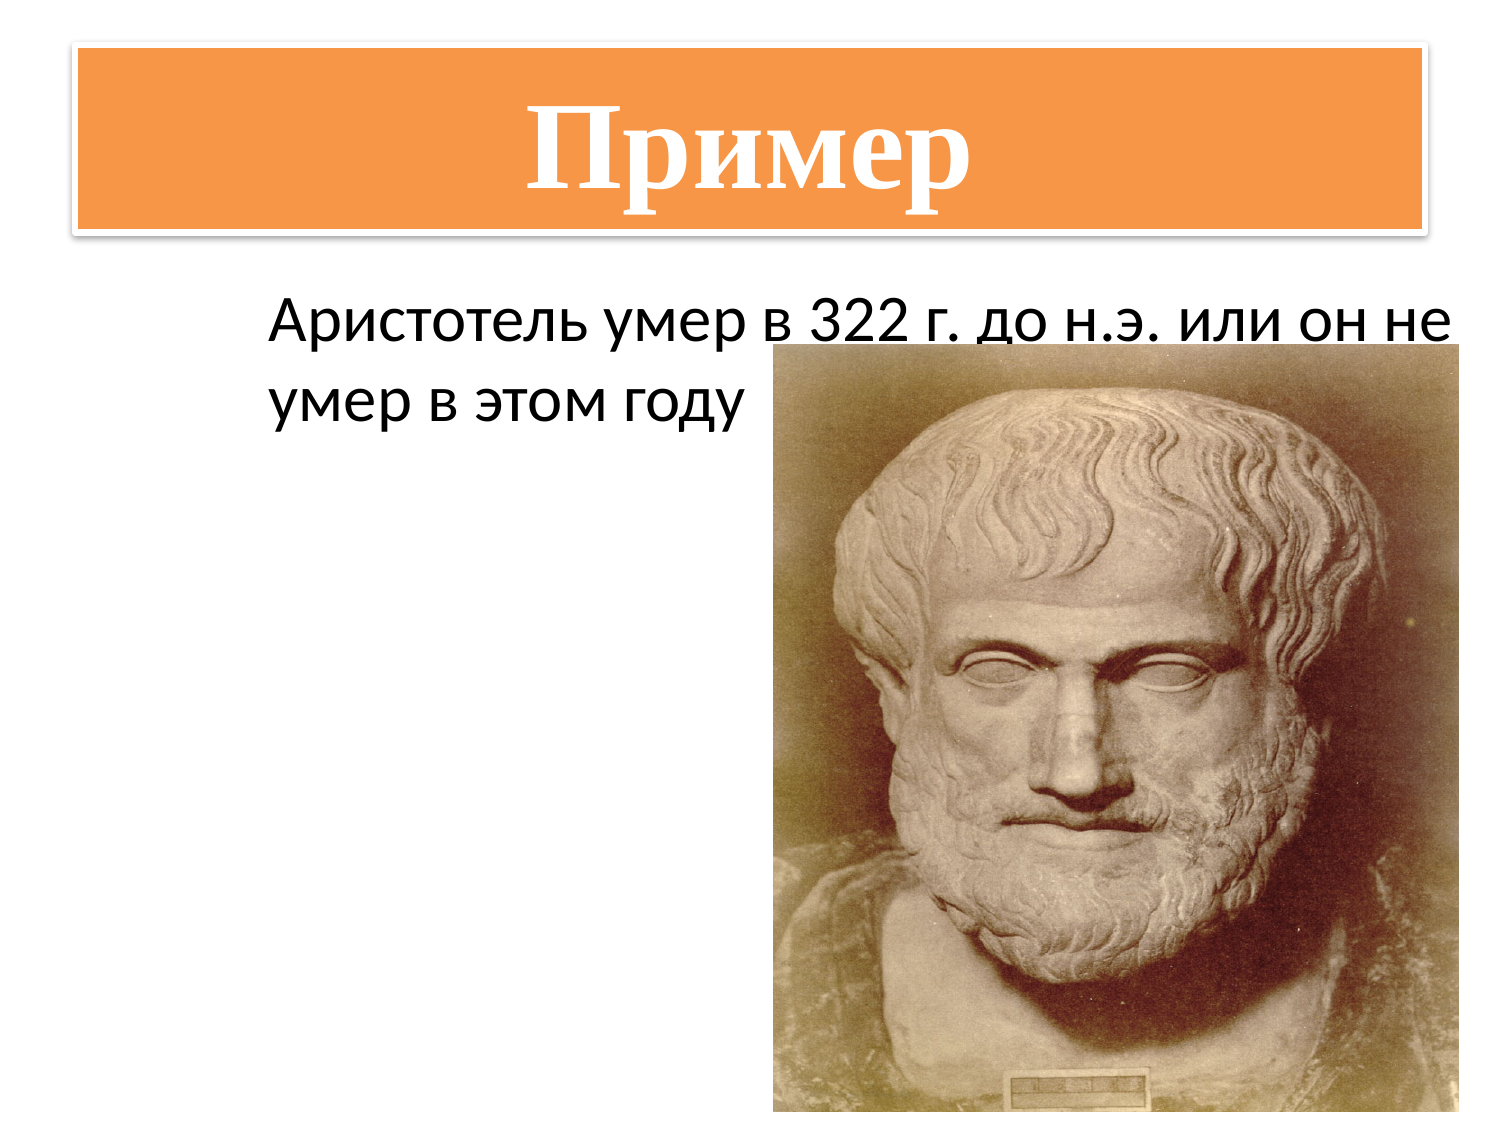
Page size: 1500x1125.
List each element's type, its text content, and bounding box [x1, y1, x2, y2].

list Аристотель умер в 322 г. до н.э. или он не умер в этом году [253, 267, 1500, 1010]
title Пример [72, 42, 1428, 236]
picture [773, 344, 1459, 1112]
